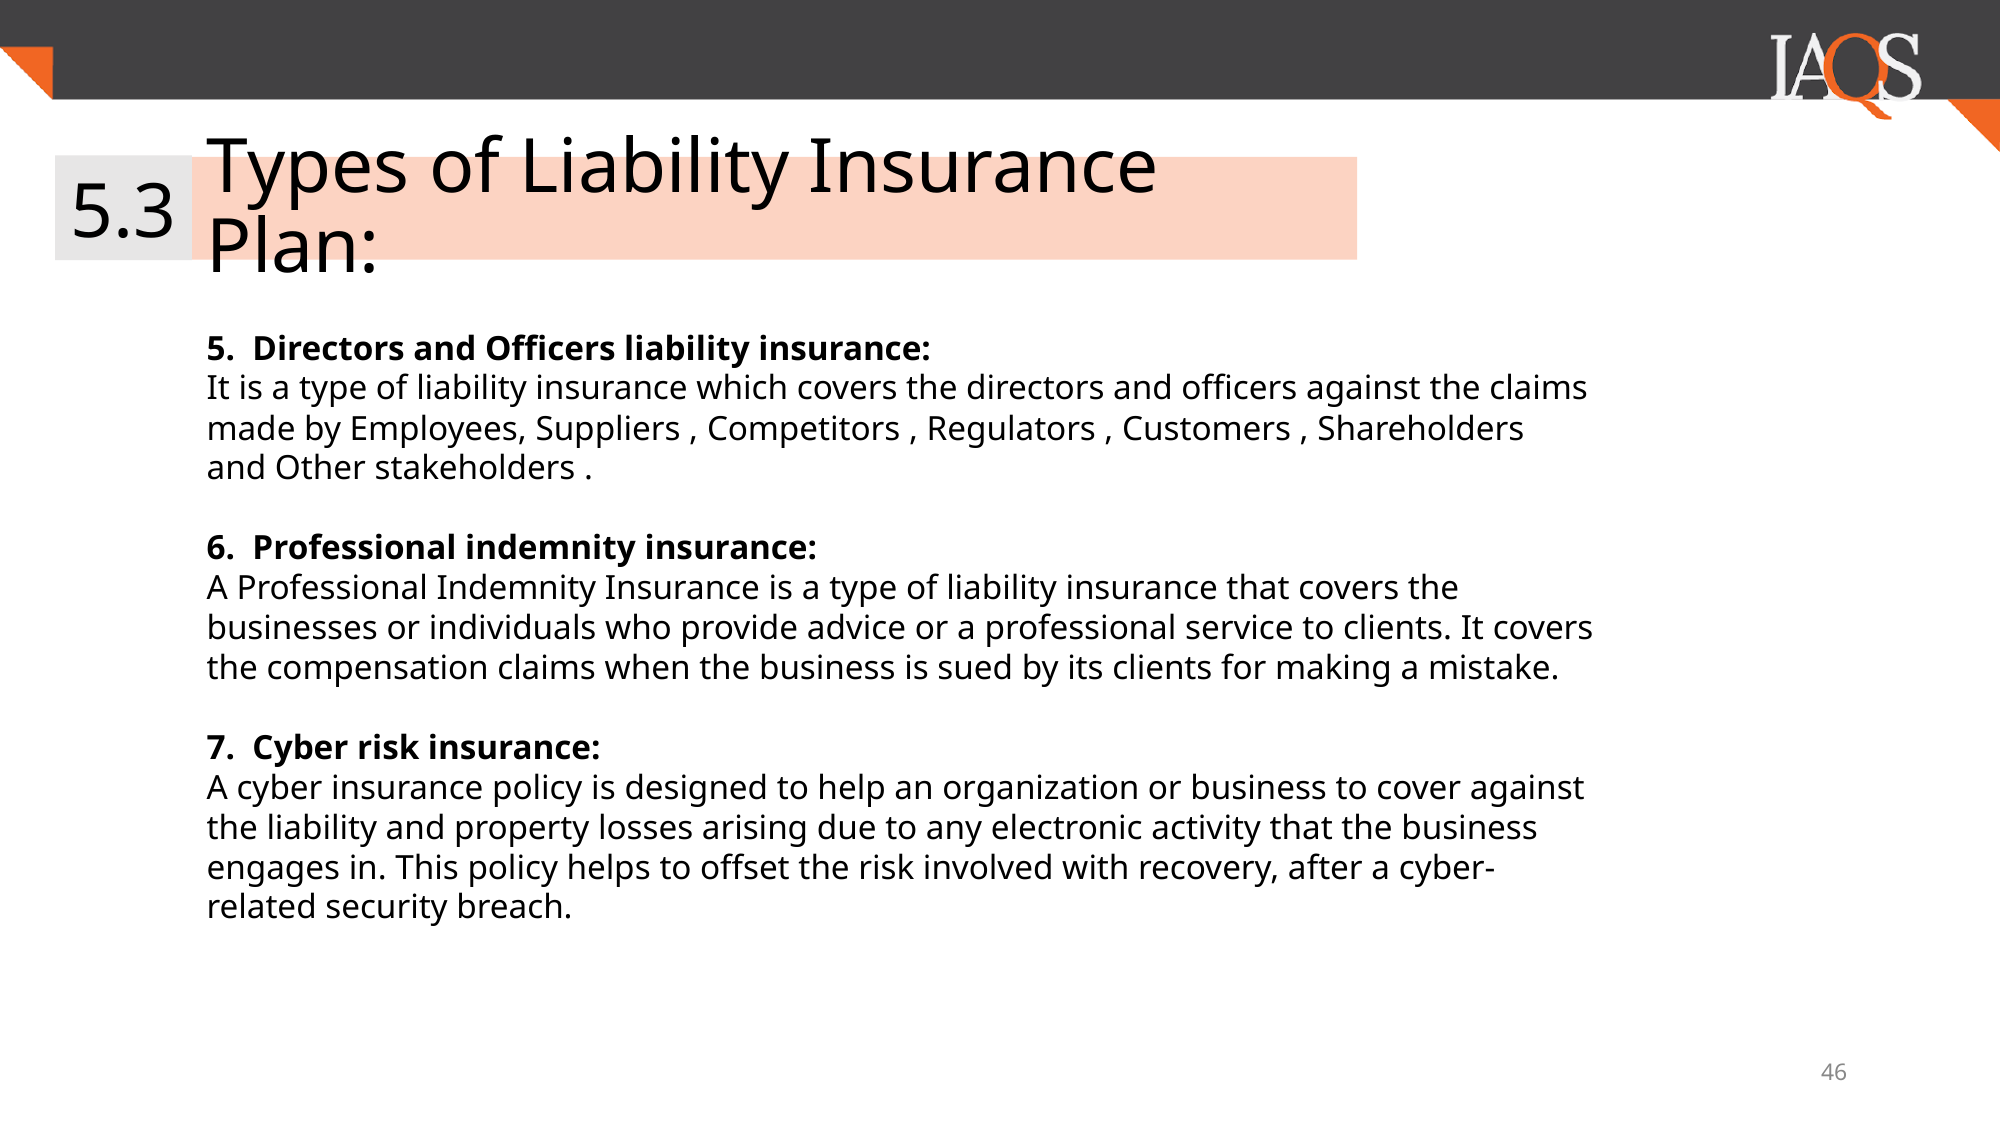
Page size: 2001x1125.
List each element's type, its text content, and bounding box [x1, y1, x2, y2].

title Types of Liability Insurance Plan: [192, 156, 1358, 260]
text_box 5. Directors and Officers liability insurance: It is a type of liability insurance which covers the directors and officers against the claims made by Employees, Suppliers , Competitors , Regulators , Customers , Shareholders and Other stakeholders . 6. Professional indemnity insurance: A Professional Indemnity Insurance is a type of liability insurance that covers the businesses or individuals who provide advice or a professional service to clients. It covers the compensation claims when the business is sued by its clients for making a mistake. 7. Cyber risk insurance: A cyber insurance policy is designed to help an organization or business to cover against the liability and property losses arising due to any electronic activity that the business engages in. This policy helps to offset the risk involved with recovery, after a cyber-related security breach. [191, 319, 1614, 934]
picture [0, 0, 2000, 152]
text_box 5.3 [55, 155, 192, 261]
slide_number ‹#› [1412, 1042, 1863, 1103]
